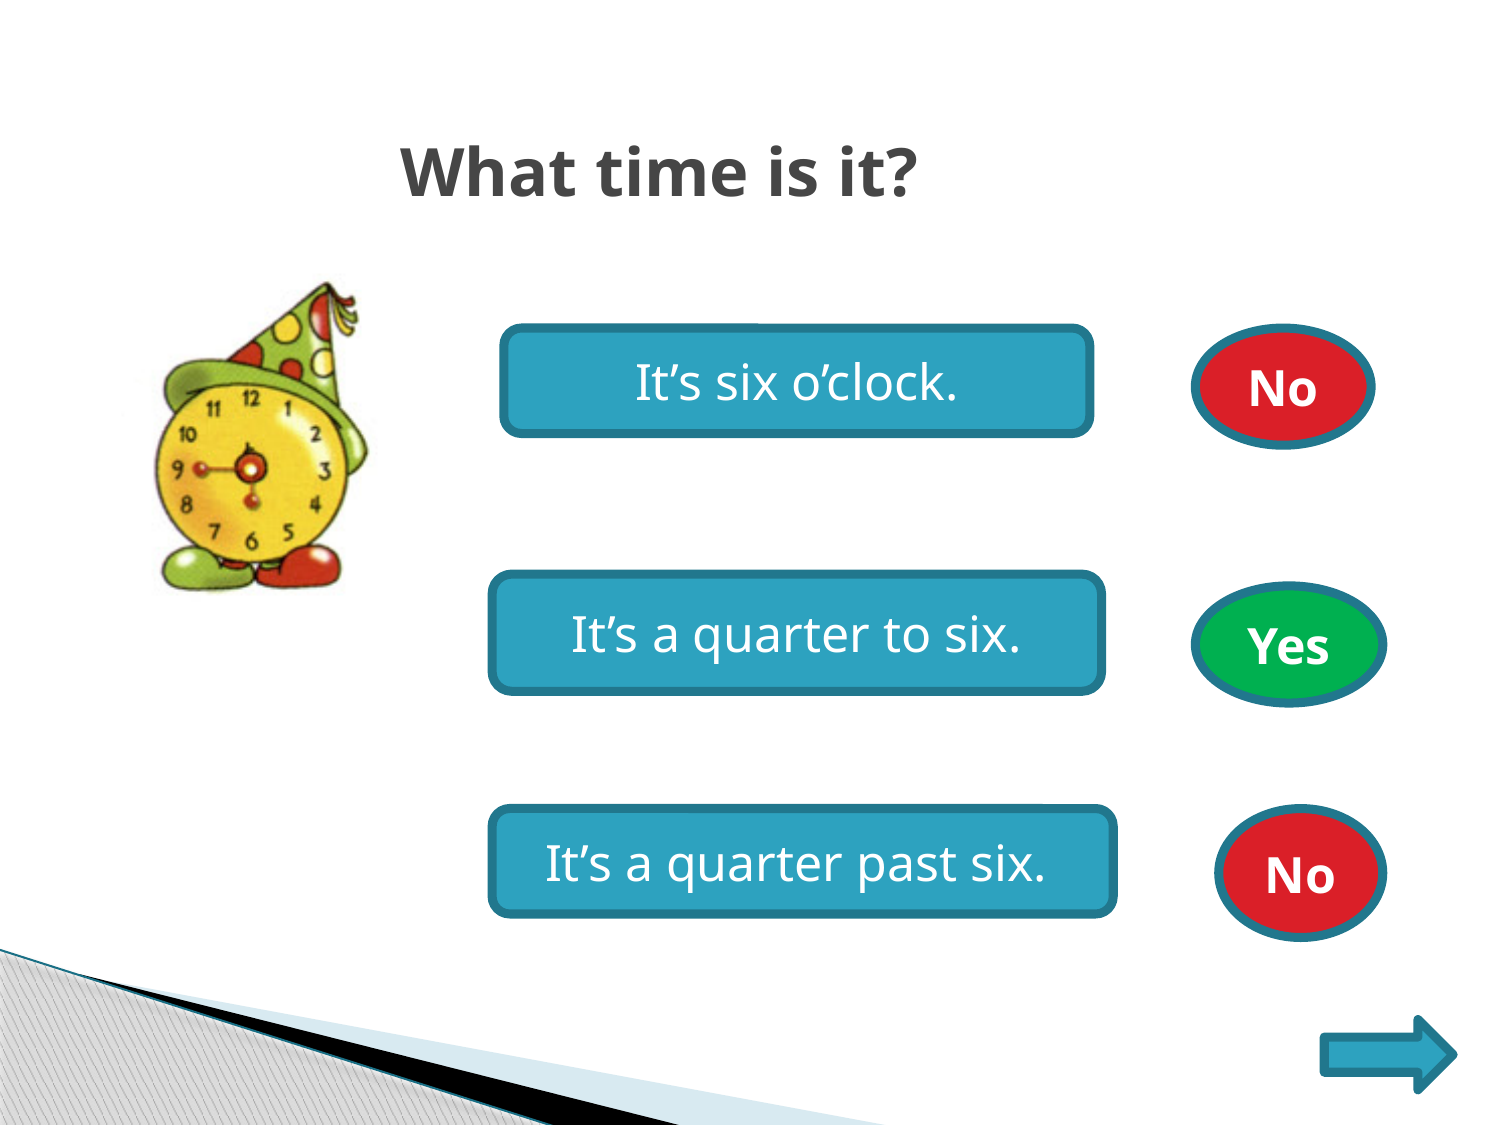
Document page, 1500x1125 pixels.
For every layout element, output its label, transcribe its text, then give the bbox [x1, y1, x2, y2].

text_box It’s six o’clock. [499, 323, 1095, 439]
text_box It’s a quarter to six. [487, 569, 1107, 696]
text_box [1319, 1015, 1458, 1095]
text_box No [1214, 804, 1388, 943]
text_box It’s a quarter past six. [487, 803, 1118, 919]
title What time is it? [23, 70, 1465, 270]
text_box Yes [1190, 581, 1388, 708]
picture [98, 245, 398, 610]
text_box No [1190, 323, 1376, 450]
